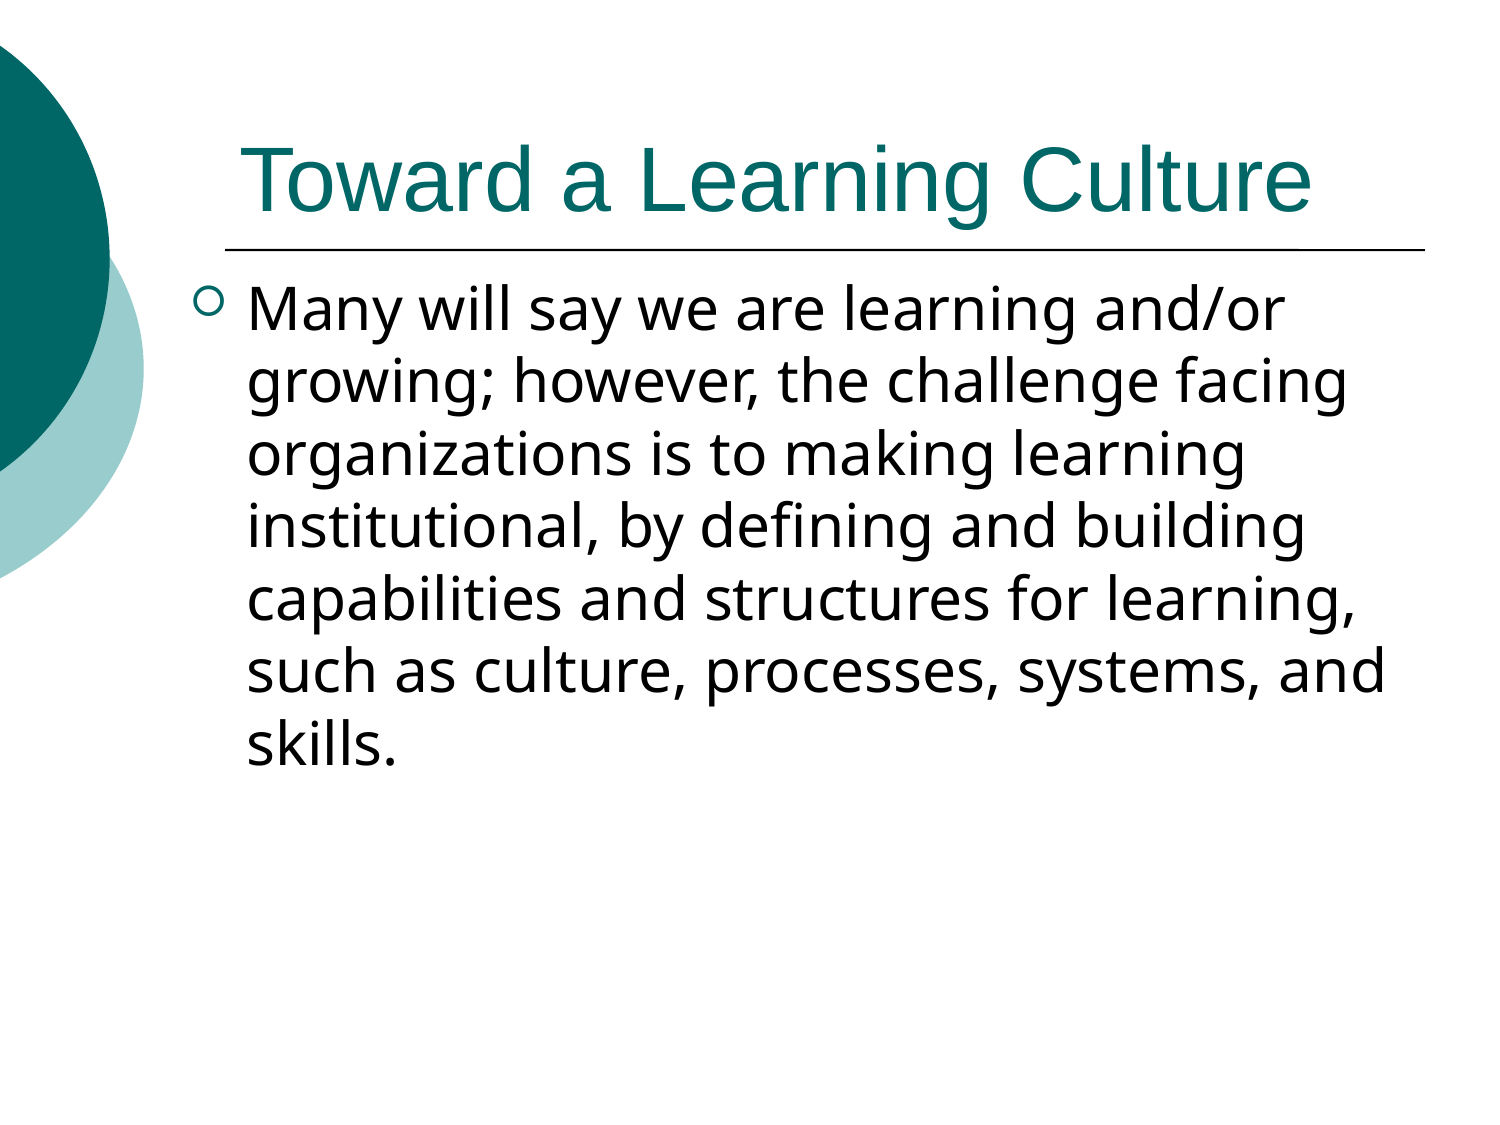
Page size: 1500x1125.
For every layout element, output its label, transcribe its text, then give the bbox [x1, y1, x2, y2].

list Many will say we are learning and/or growing; however, the challenge facing organizations is to making learning institutional, by defining and building capabilities and structures for learning, such as culture, processes, systems, and skills. [174, 262, 1462, 1095]
title Toward a Learning Culture [224, 49, 1425, 238]
